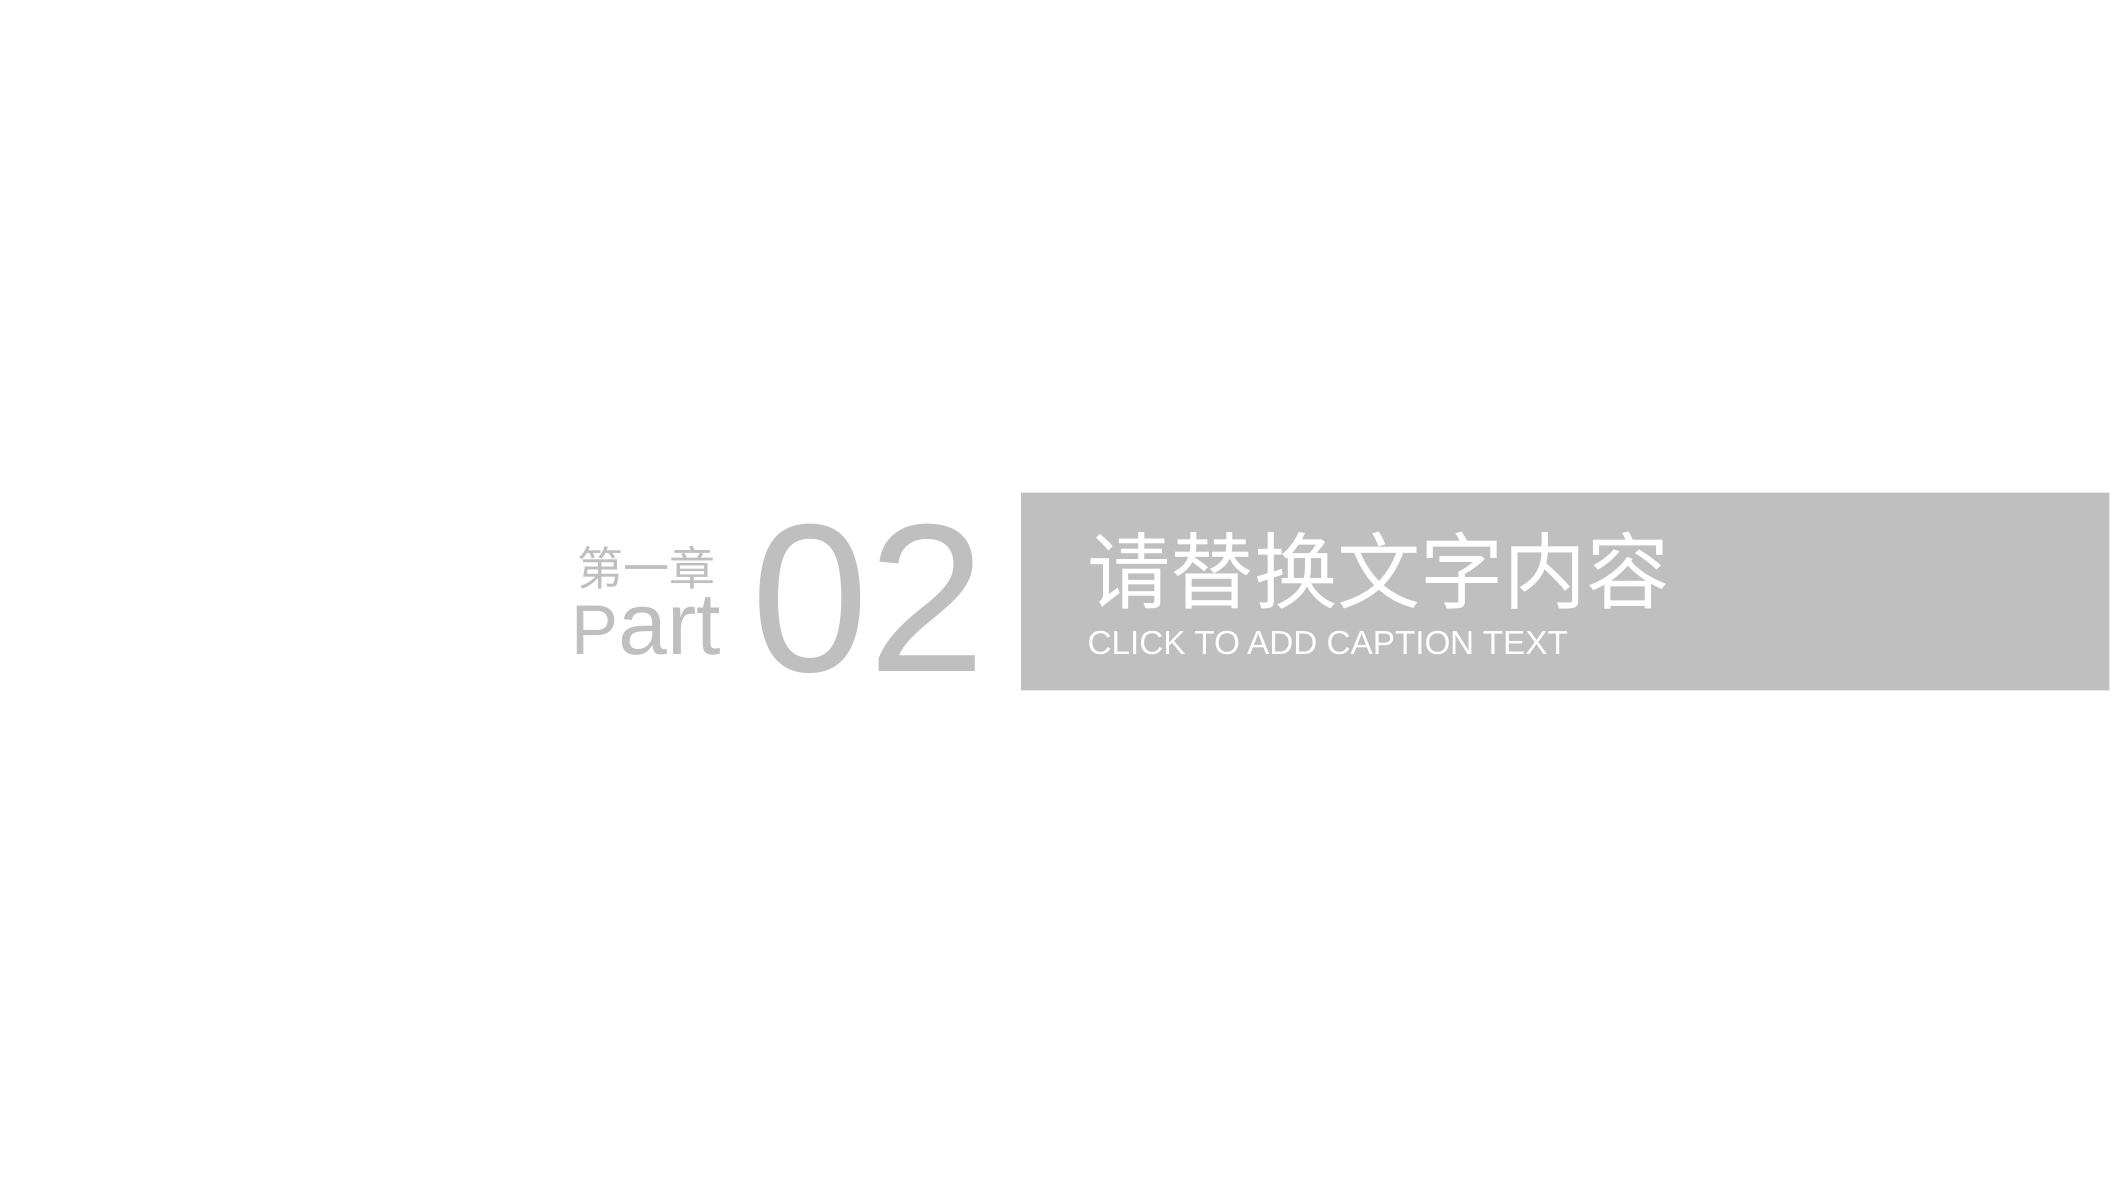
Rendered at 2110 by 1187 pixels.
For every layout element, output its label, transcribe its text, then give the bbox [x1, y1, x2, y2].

text_box 02 [751, 460, 986, 714]
text_box [1021, 492, 2110, 691]
text_box 第一章 [577, 539, 716, 595]
text_box CLICK TO ADD CAPTION TEXT [1087, 625, 1787, 662]
text_box Part [571, 566, 722, 673]
text_box 请替换文字内容 [1087, 530, 1787, 621]
